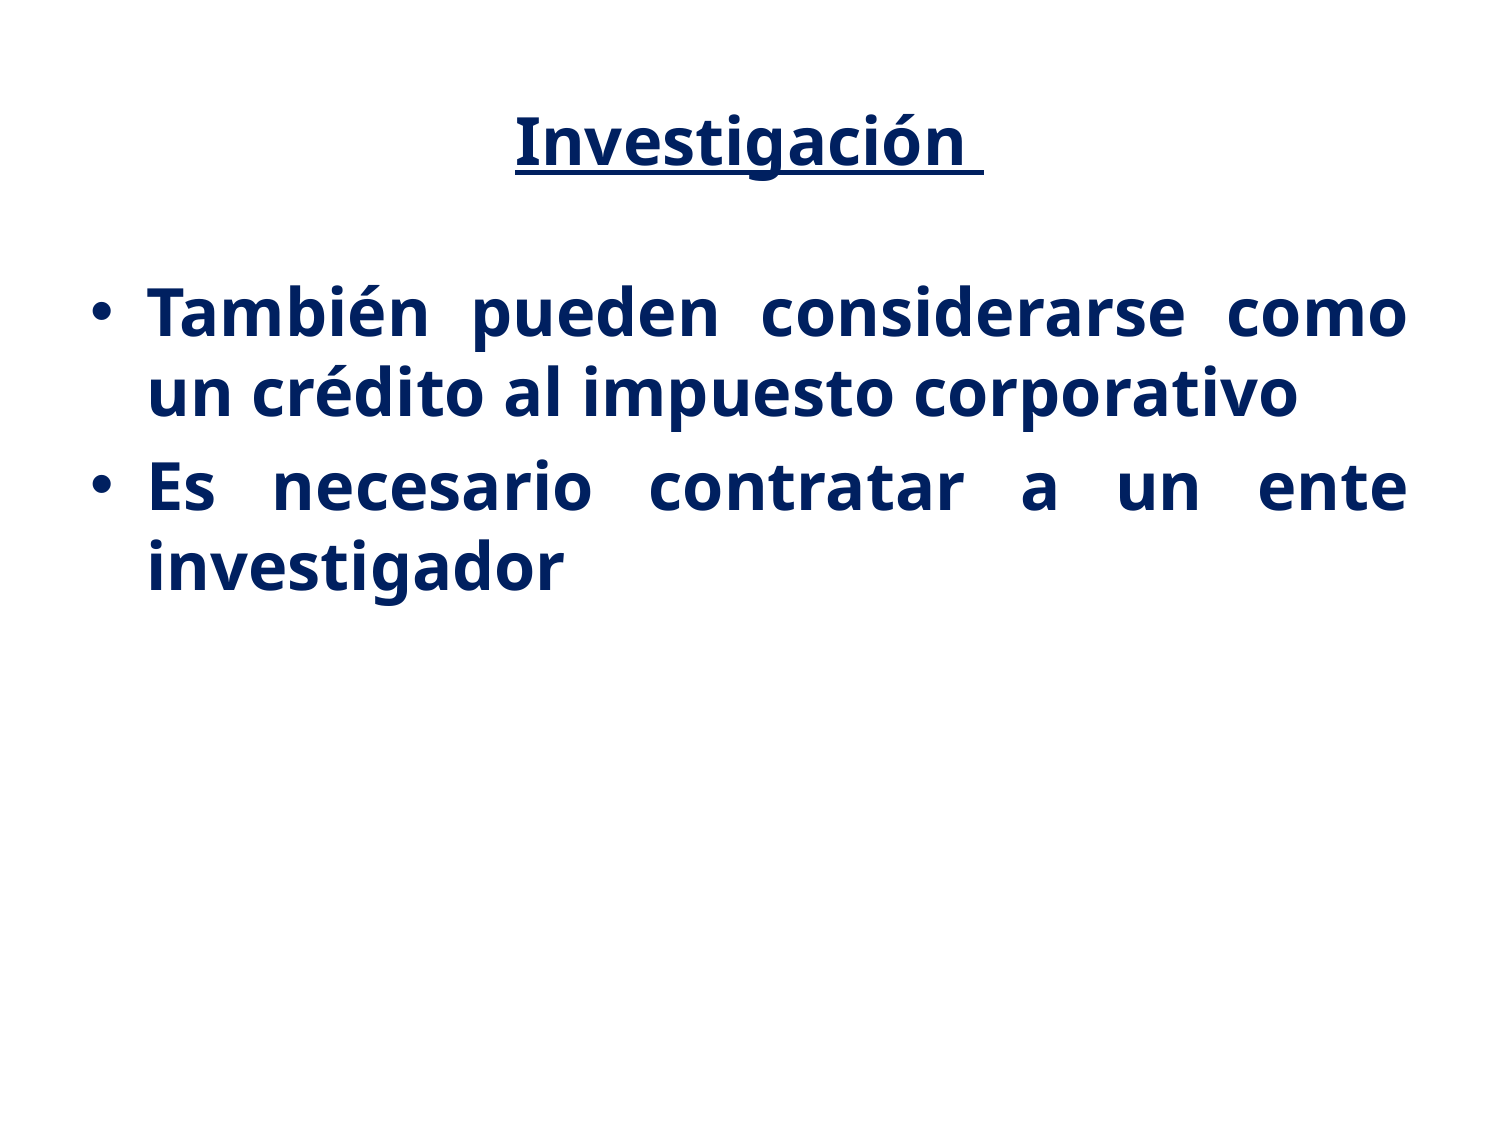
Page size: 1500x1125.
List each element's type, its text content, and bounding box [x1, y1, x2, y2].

title Investigación [74, 44, 1426, 233]
list También pueden considerarse como un crédito al impuesto corporativo Es necesario contratar a un ente investigador [74, 262, 1426, 1006]
